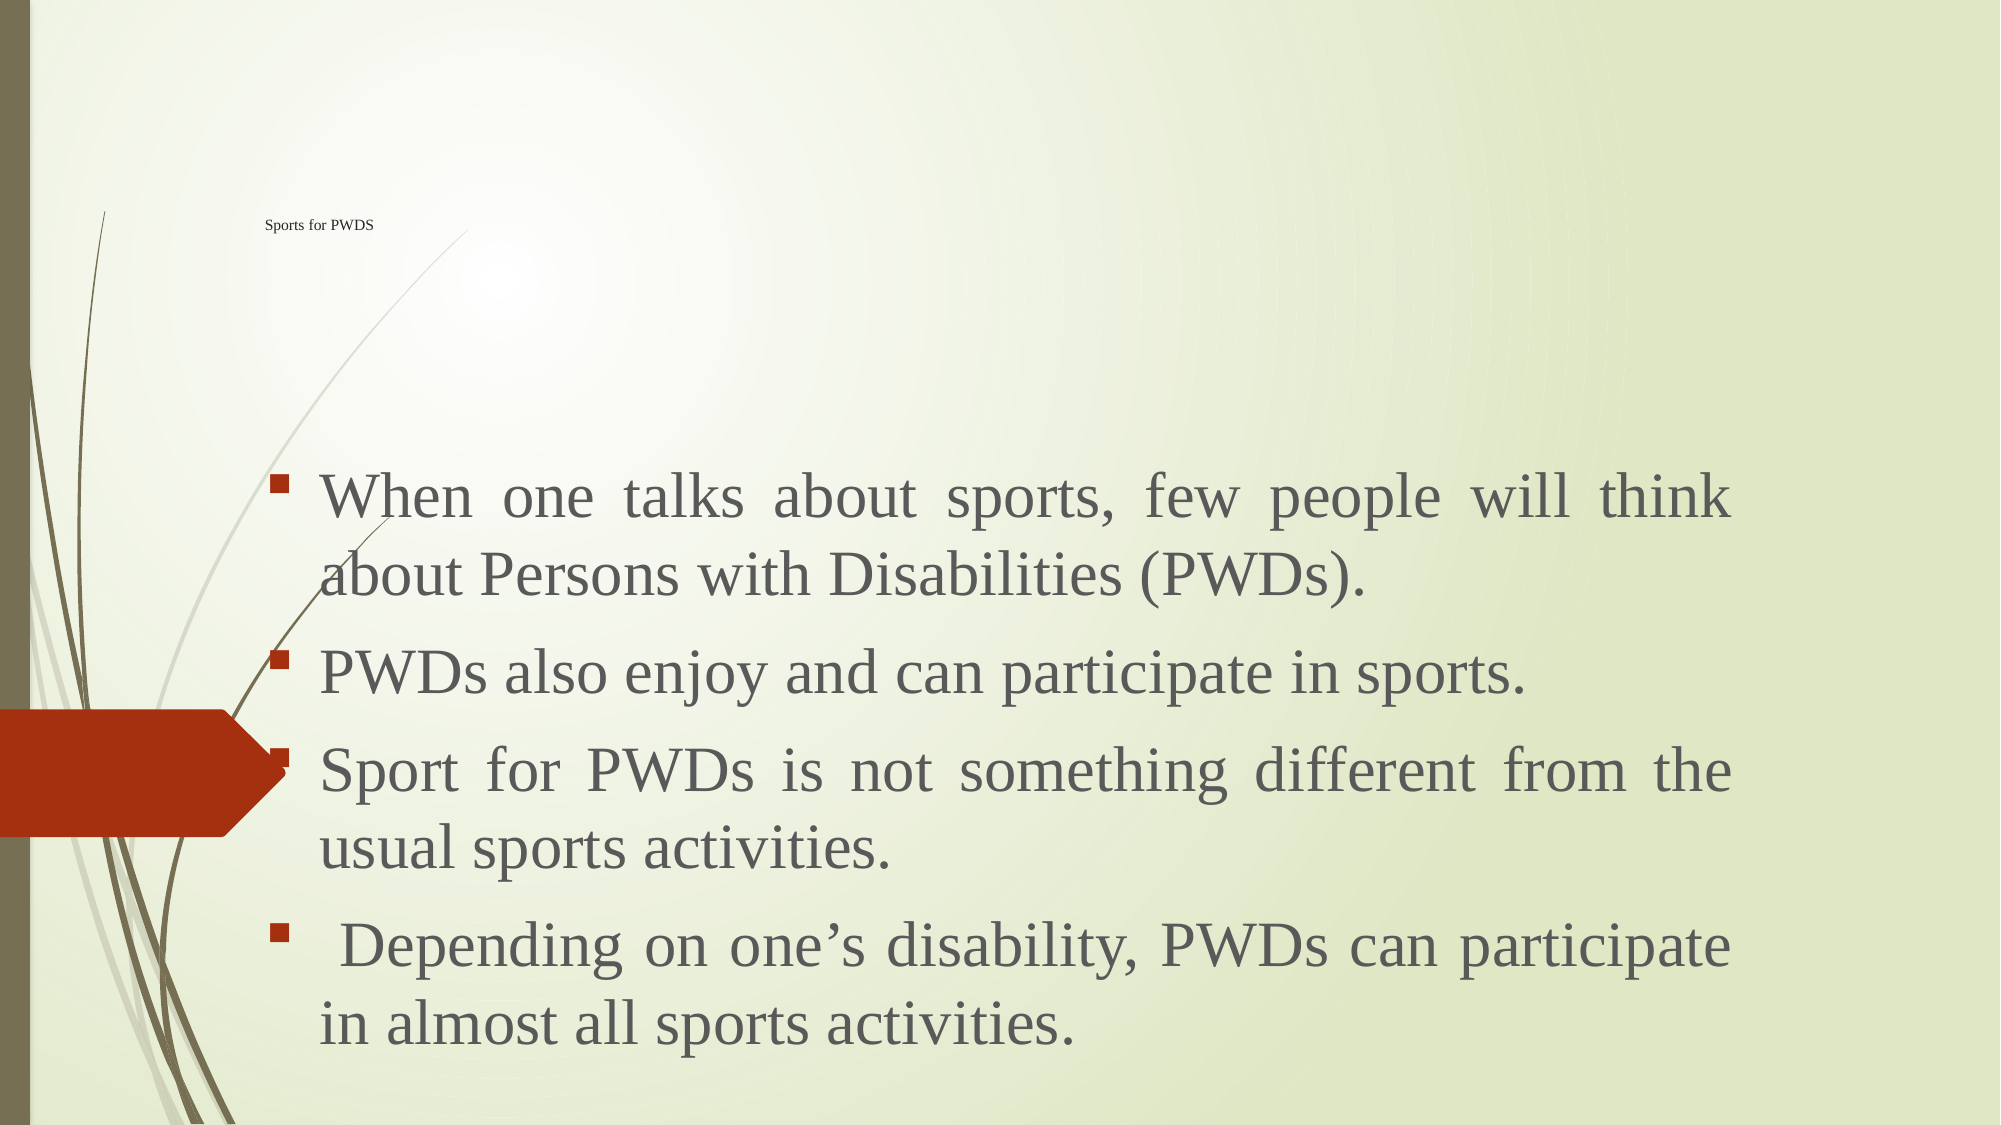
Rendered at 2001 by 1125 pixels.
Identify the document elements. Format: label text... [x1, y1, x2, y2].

subtitle When one talks about sports, few people will think about Persons with Disabilities (PWDs). PWDs also enjoy and can participate in sports. Sport for PWDs is not something different from the usual sports activities. Depending on one’s disability, PWDs can participate in almost all sports activities. [249, 445, 1750, 1067]
title Sports for PWDS [249, 50, 1750, 241]
